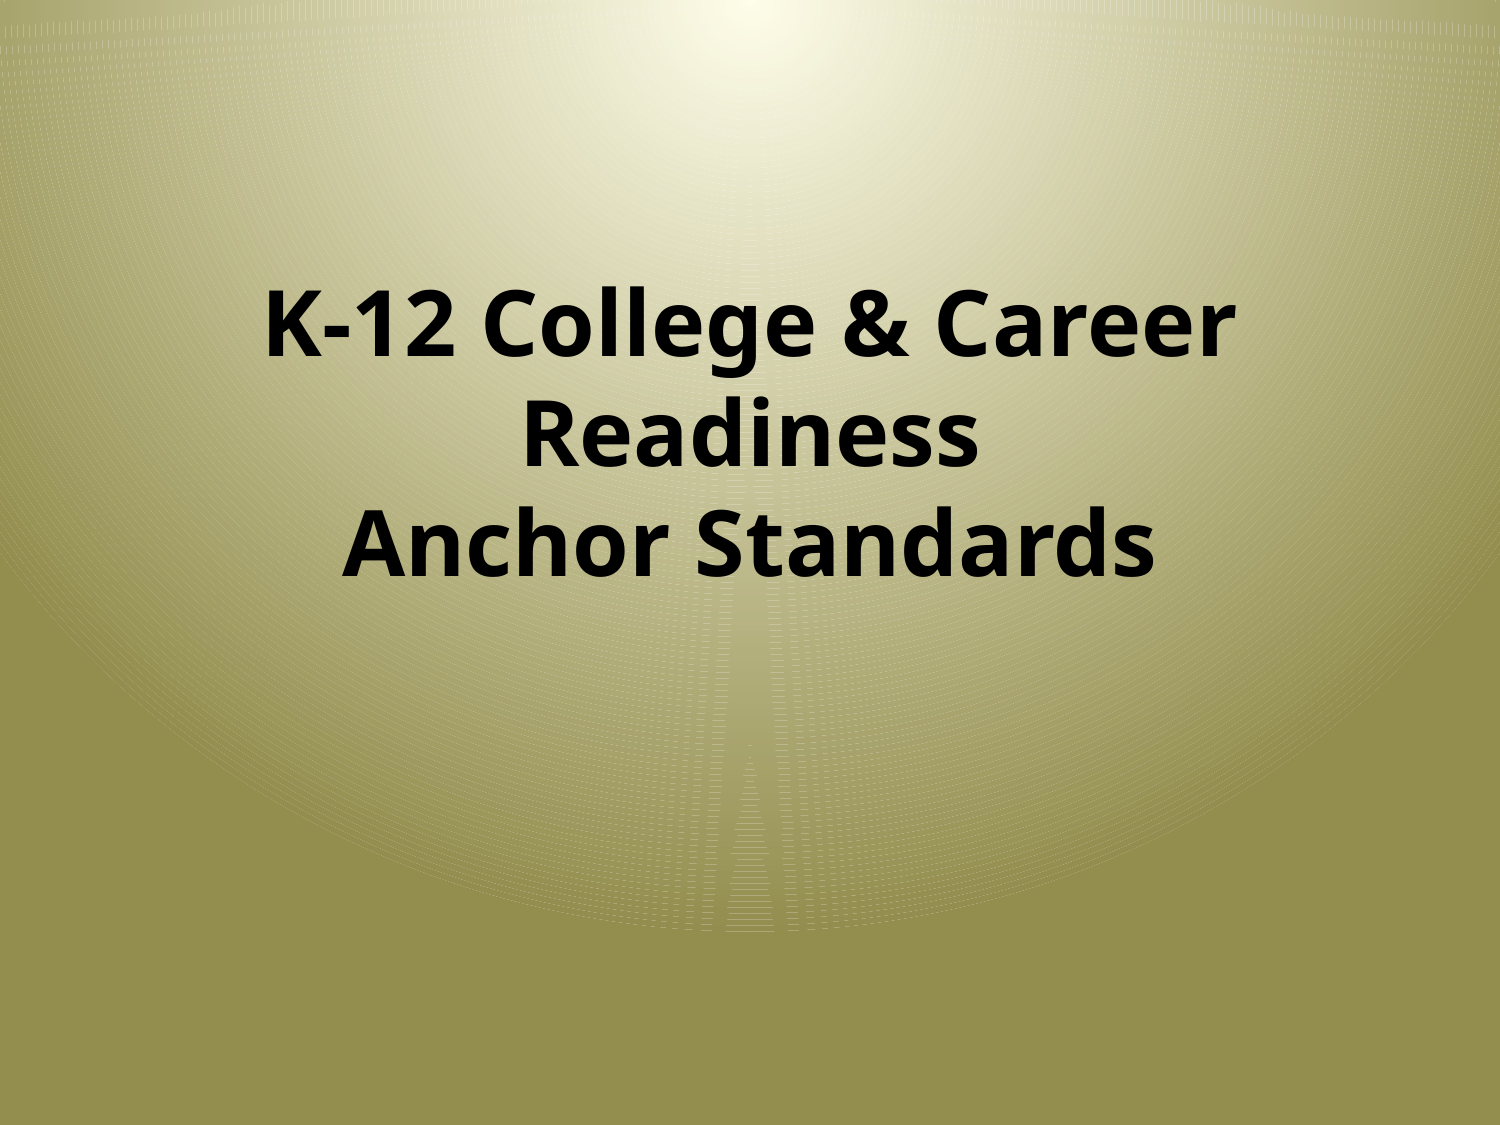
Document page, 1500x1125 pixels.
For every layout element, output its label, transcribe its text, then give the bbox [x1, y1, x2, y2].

title K-12 College & Career Readiness Anchor Standards [75, 45, 1425, 925]
